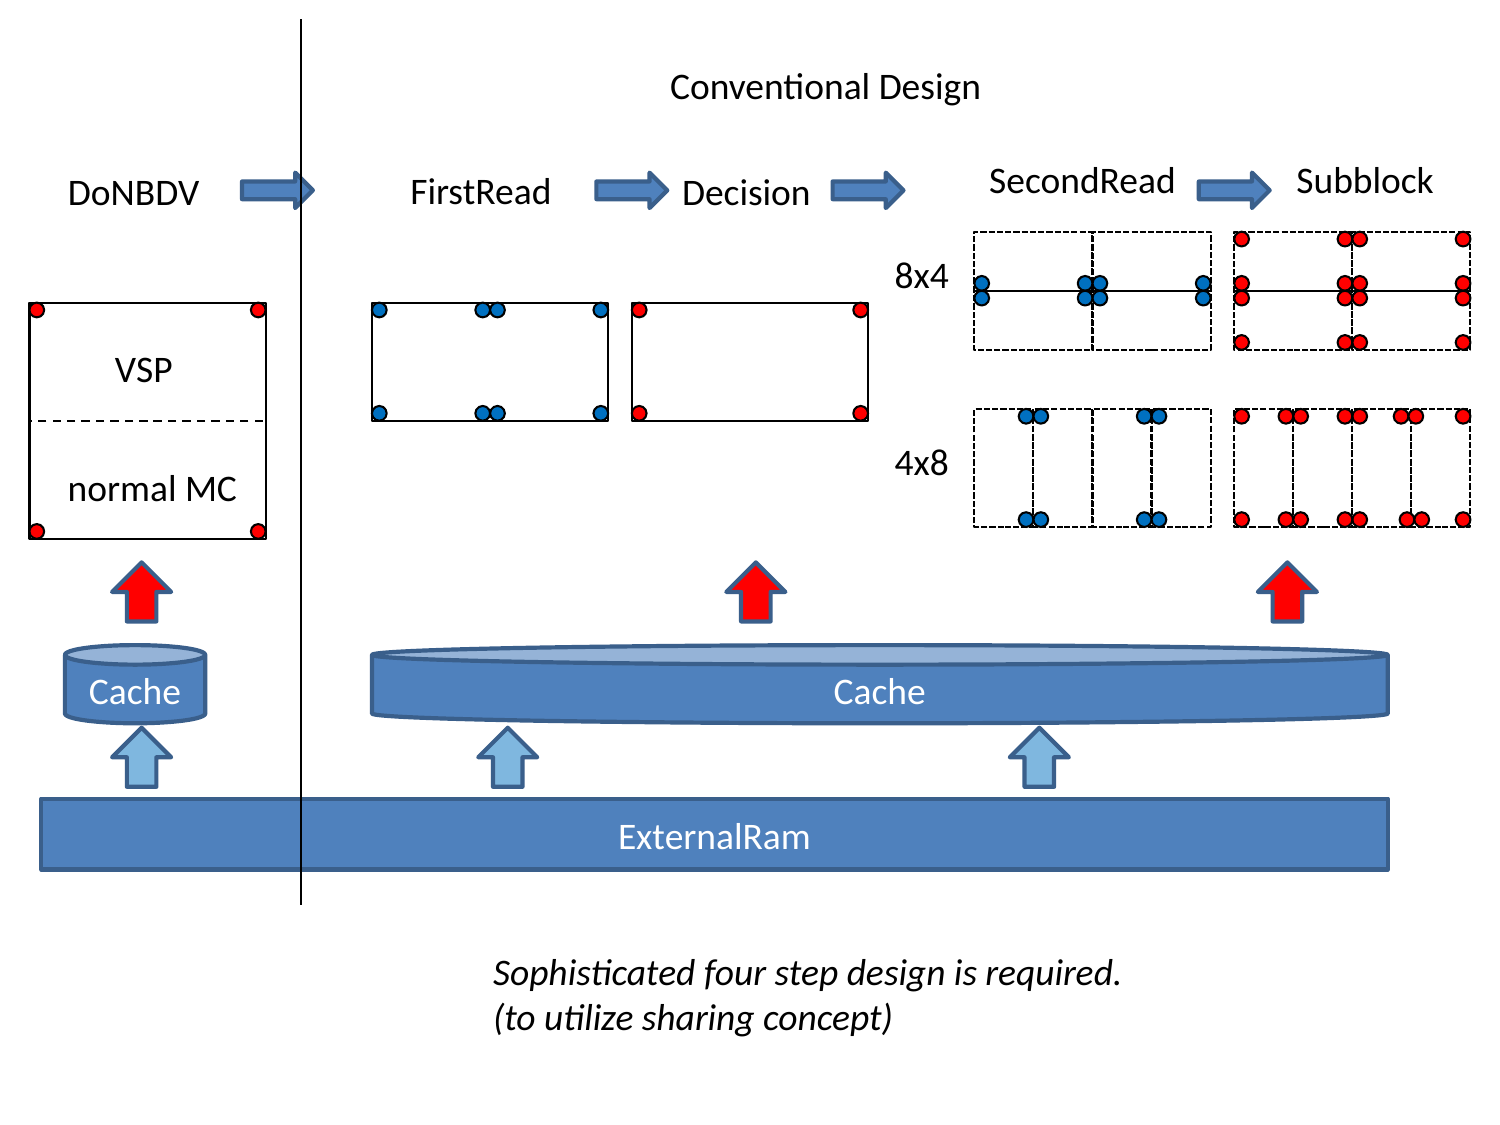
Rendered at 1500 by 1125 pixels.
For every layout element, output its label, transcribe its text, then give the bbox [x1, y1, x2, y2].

text_box [591, 403, 611, 423]
text_box Conventional Design [655, 54, 1282, 115]
text_box [1353, 510, 1370, 530]
text_box [1335, 510, 1355, 530]
text_box [972, 407, 1033, 529]
text_box [1335, 406, 1355, 426]
text_box VSP [100, 338, 195, 398]
text_box Sophisticated four step design is required. (to utilize sharing concept) [478, 940, 1223, 1046]
text_box normal MC [53, 456, 266, 516]
text_box [1453, 333, 1473, 352]
text_box [1291, 406, 1311, 426]
text_box ExternalRam [306, 797, 1390, 872]
text_box [27, 421, 268, 541]
text_box [473, 300, 490, 320]
text_box [1232, 229, 1252, 249]
text_box [1196, 170, 1272, 210]
text_box [248, 522, 268, 541]
text_box [1350, 333, 1370, 352]
text_box [1412, 510, 1432, 530]
text_box [972, 230, 1092, 290]
text_box [27, 301, 268, 423]
text_box [1350, 289, 1473, 352]
text_box 4x8 [879, 430, 987, 491]
text_box Decision [667, 160, 836, 221]
text_box [851, 300, 871, 320]
text_box SecondRead [974, 148, 1199, 209]
text_box [591, 300, 611, 320]
text_box [1276, 510, 1293, 530]
text_box [1350, 273, 1370, 291]
text_box [1090, 289, 1213, 352]
text_box [1031, 407, 1095, 529]
text_box [1335, 229, 1352, 249]
text_box [1335, 333, 1352, 352]
text_box 8x4 [879, 243, 987, 304]
text_box [974, 290, 992, 308]
text_box [836, 170, 906, 210]
text_box [1090, 273, 1110, 291]
text_box [1335, 273, 1352, 291]
text_box [1232, 230, 1352, 290]
text_box [488, 403, 507, 423]
text_box [1090, 230, 1213, 290]
text_box [1291, 510, 1311, 530]
text_box [594, 170, 667, 210]
text_box [1232, 510, 1252, 530]
text_box [1090, 288, 1110, 308]
text_box [1232, 273, 1252, 291]
text_box [1391, 406, 1408, 426]
text_box [1291, 407, 1352, 529]
text_box [1232, 289, 1352, 352]
text_box [629, 300, 649, 320]
text_box [370, 301, 610, 423]
text_box [1149, 510, 1169, 530]
text_box [1031, 406, 1051, 426]
text_box [629, 403, 649, 423]
text_box [724, 560, 788, 624]
text_box ExternalRam [39, 797, 296, 872]
text_box [239, 170, 296, 210]
text_box [1007, 725, 1071, 789]
text_box [1031, 510, 1051, 530]
text_box [1409, 407, 1473, 529]
text_box [1016, 510, 1033, 530]
text_box [110, 560, 174, 624]
text_box [1335, 288, 1352, 308]
text_box [1350, 407, 1411, 529]
text_box [1350, 230, 1473, 290]
text_box [1149, 406, 1169, 426]
text_box [1453, 273, 1473, 291]
text_box [1453, 288, 1473, 308]
text_box [1350, 288, 1370, 308]
text_box [1134, 510, 1151, 530]
text_box [1406, 406, 1426, 426]
text_box [1453, 406, 1473, 426]
text_box [1075, 288, 1093, 308]
text_box [27, 522, 47, 541]
text_box [1350, 229, 1370, 249]
text_box [1232, 406, 1252, 426]
text_box [369, 300, 389, 320]
text_box [473, 403, 490, 423]
text_box [1193, 273, 1213, 291]
text_box Cache [62, 643, 208, 726]
text_box [1134, 406, 1151, 426]
text_box [306, 180, 315, 201]
text_box [1090, 407, 1151, 529]
text_box Cache [369, 643, 1390, 726]
text_box [1232, 333, 1252, 352]
text_box DoNBDV [53, 160, 269, 221]
text_box [1016, 406, 1033, 426]
text_box [1149, 407, 1213, 529]
text_box FirstRead [395, 159, 573, 219]
text_box [1276, 406, 1293, 426]
text_box [851, 403, 871, 423]
text_box [369, 403, 389, 423]
text_box [1453, 510, 1473, 530]
text_box [630, 301, 870, 423]
text_box [1453, 229, 1473, 249]
text_box [1353, 406, 1370, 426]
text_box [1193, 288, 1213, 308]
text_box [1232, 407, 1293, 529]
text_box [1397, 510, 1414, 530]
text_box [987, 275, 992, 291]
text_box [972, 289, 1092, 352]
text_box Subblock [1281, 148, 1500, 209]
text_box [488, 300, 507, 320]
text_box [1255, 560, 1319, 624]
text_box [1232, 288, 1252, 308]
text_box [476, 725, 540, 789]
text_box [110, 725, 174, 789]
text_box [1075, 273, 1092, 291]
